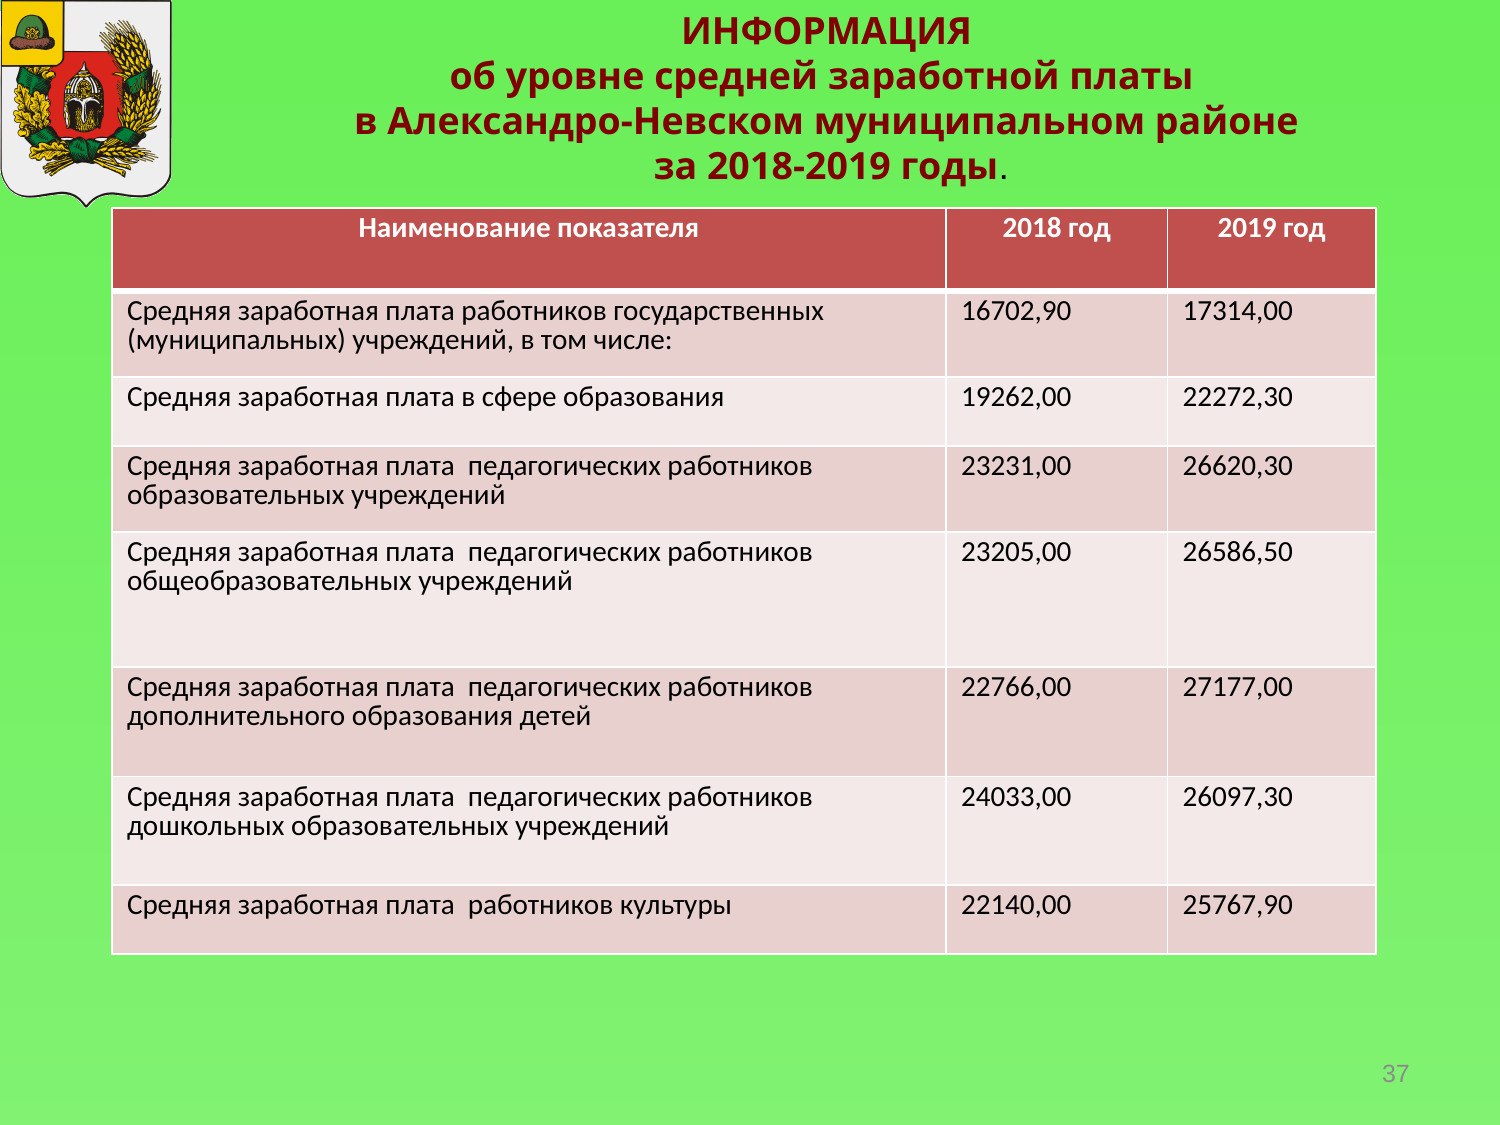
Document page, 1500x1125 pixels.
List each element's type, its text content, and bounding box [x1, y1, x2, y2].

table_cell Средняя заработная плата педагогических работников дополнительного образования детей [113, 668, 945, 776]
table_cell [0, 214, 111, 218]
table_cell 26097,30 [1168, 777, 1375, 884]
table_cell Средняя заработная плата работников культуры [113, 886, 945, 953]
slide_number 37 [1074, 1042, 1425, 1103]
table_cell 24033,00 [947, 777, 1167, 884]
table_cell Средняя заработная плата педагогических работников образовательных учреждений [113, 447, 945, 531]
table_cell 22272,30 [1168, 378, 1375, 445]
text_box ИНФОРМАЦИЯ об уровне средней заработной платы в Александро-Невском муниципальном районе за 2018-2019 годы. [173, 0, 1500, 195]
table_header 2018 год [947, 209, 1167, 288]
table_cell 27177,00 [1168, 668, 1375, 776]
table_header Наименование показателя [113, 209, 945, 288]
table_cell 19262,00 [947, 378, 1167, 445]
table_cell Средняя заработная плата педагогических работников общеобразовательных учреждений [113, 533, 945, 666]
table_header 2019 год [1168, 209, 1375, 288]
table_cell 25767,90 [1168, 886, 1375, 953]
picture [0, 0, 172, 208]
table_cell 23205,00 [947, 533, 1167, 666]
table_cell Средняя заработная плата в сфере образования [113, 378, 945, 445]
table_cell 17314,00 [1168, 294, 1375, 376]
table_cell 16702,90 [947, 294, 1167, 376]
table_cell 22766,00 [947, 668, 1167, 776]
table_cell 22140,00 [947, 886, 1167, 953]
table_cell Средняя заработная плата педагогических работников дошкольных образовательных учреждений [113, 777, 945, 884]
table_cell 23231,00 [947, 447, 1167, 531]
table_cell 26586,50 [1168, 533, 1375, 666]
table_cell Средняя заработная плата работников государственных (муниципальных) учреждений, в том числе: [113, 294, 945, 376]
table_cell 26620,30 [1168, 447, 1375, 531]
